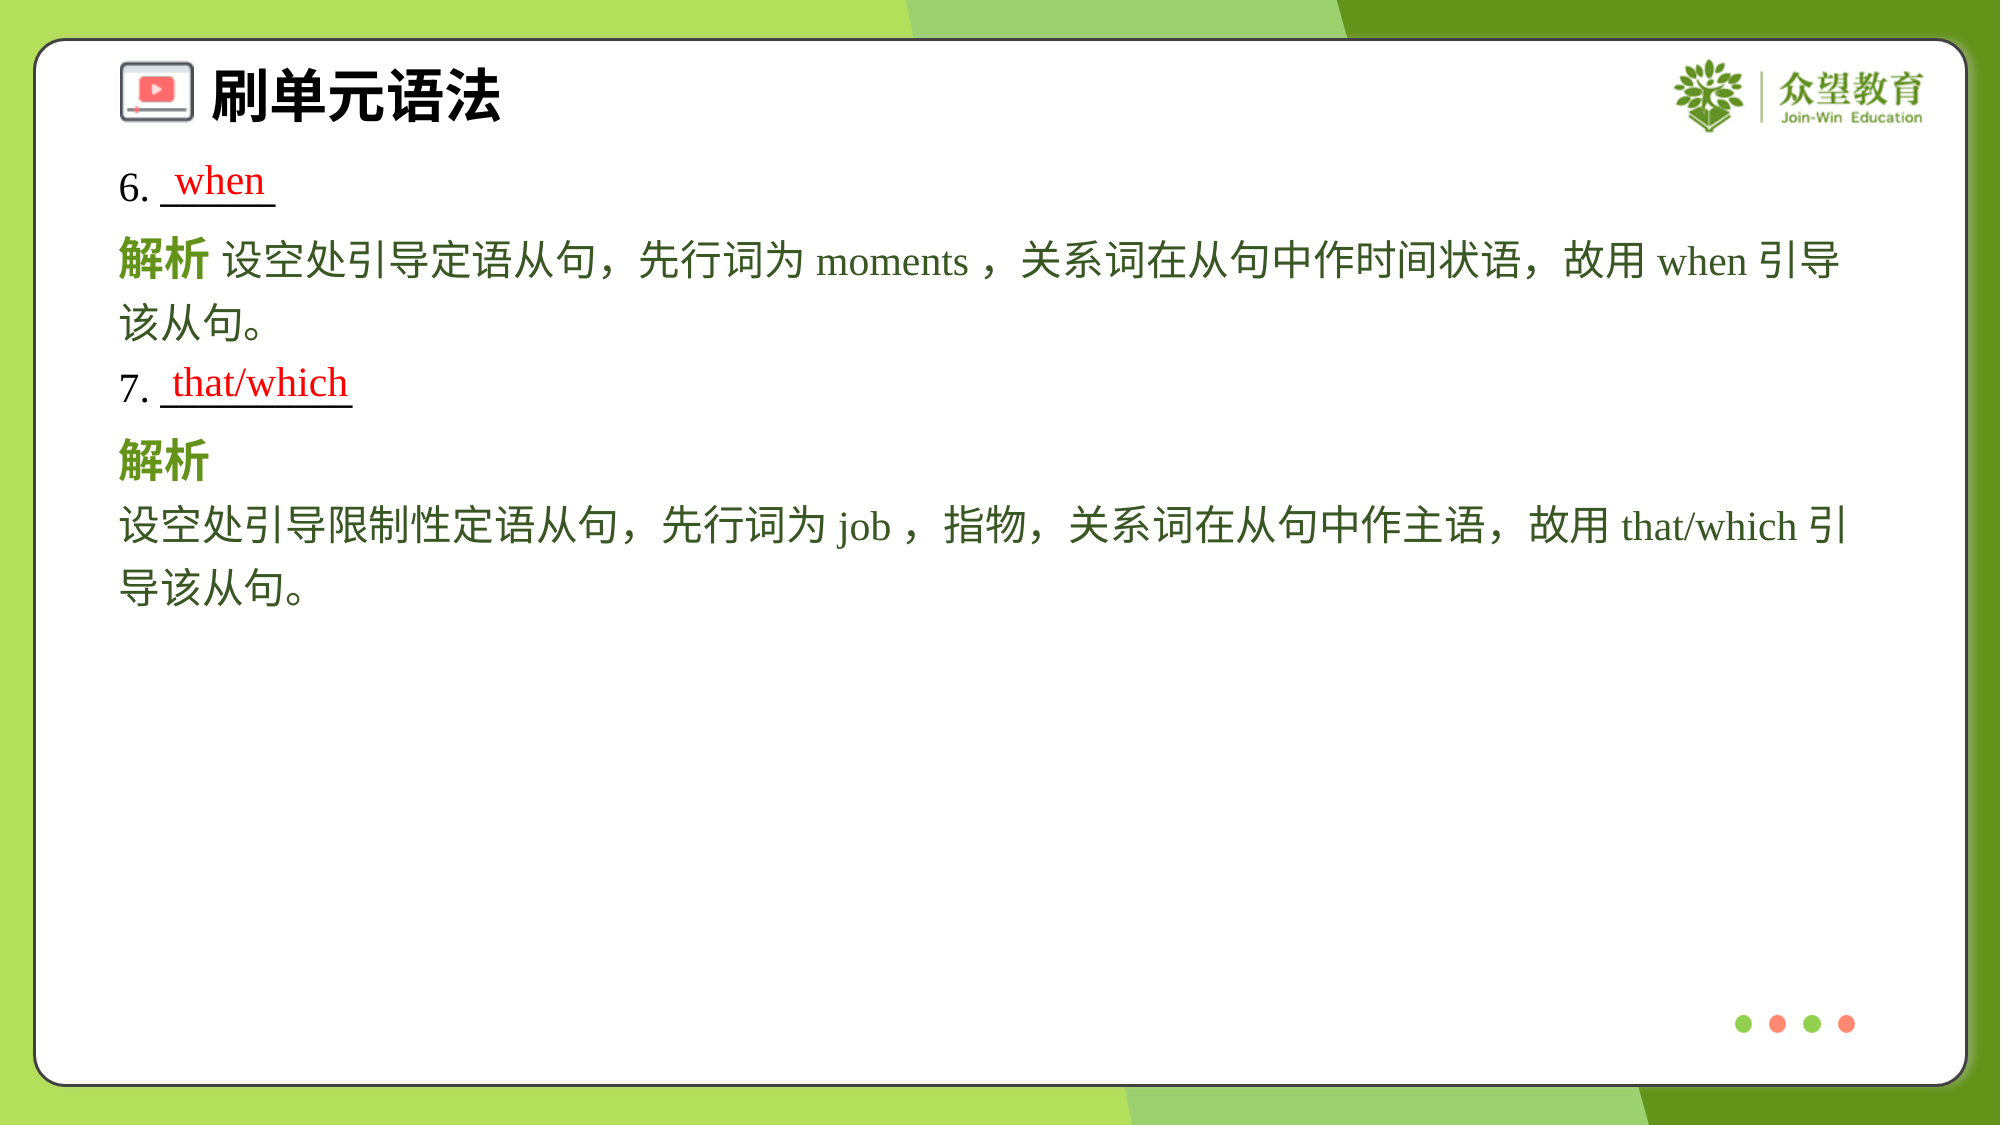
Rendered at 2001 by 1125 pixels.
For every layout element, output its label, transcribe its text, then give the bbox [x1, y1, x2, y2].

text_box that/which [167, 342, 353, 400]
text_box 6. ______ [118, 146, 1883, 204]
text_box 解析 设空处引导限制性定语从句，先行词为job，指物，关系词在从句中作主语，故用that/which引导该从句。 [118, 417, 1883, 545]
text_box 7. __________ [118, 348, 1883, 406]
text_box 解析 设空处引导定语从句，先行词为moments，关系词在从句中作时间状语，故用when引导该从句。 [118, 215, 1883, 343]
text_box when [170, 140, 270, 199]
picture [0, 0, 2000, 1125]
